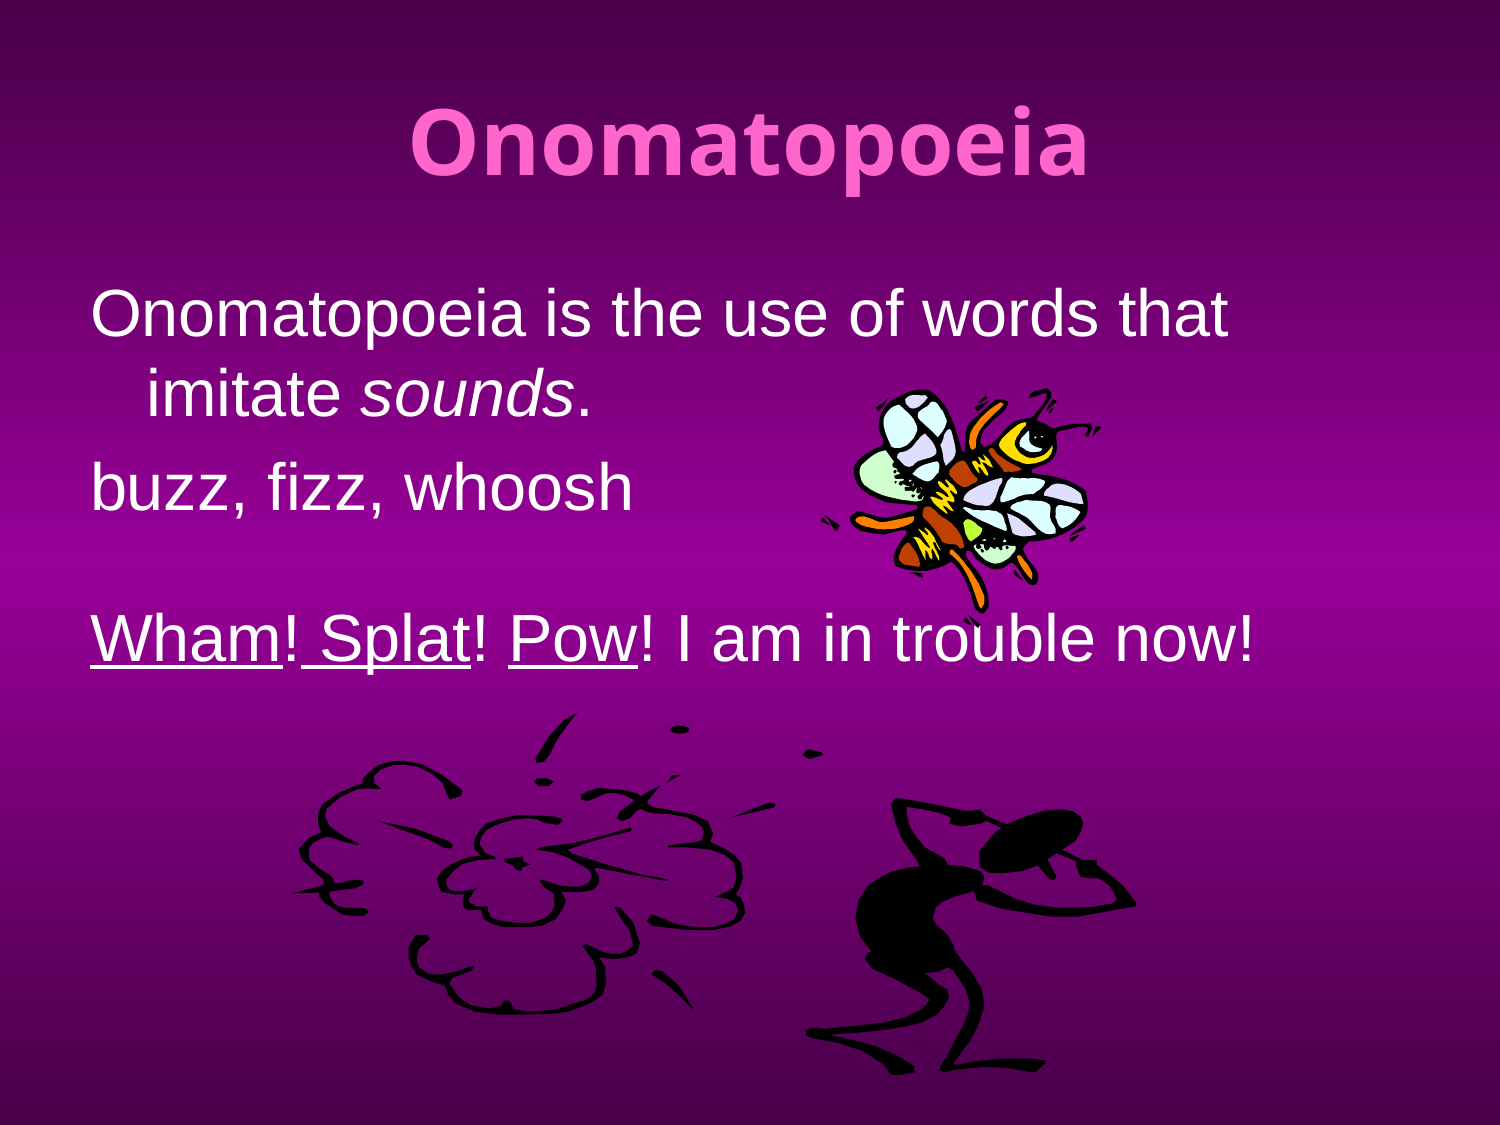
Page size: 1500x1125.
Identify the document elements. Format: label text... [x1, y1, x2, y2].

list Onomatopoeia is the use of words that imitate sounds. buzz, fizz, whoosh Wham! Splat! Pow! I am in trouble now! [74, 262, 1426, 1006]
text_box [290, 712, 1137, 1076]
title Onomatopoeia [74, 44, 1426, 233]
picture [849, 362, 1093, 608]
